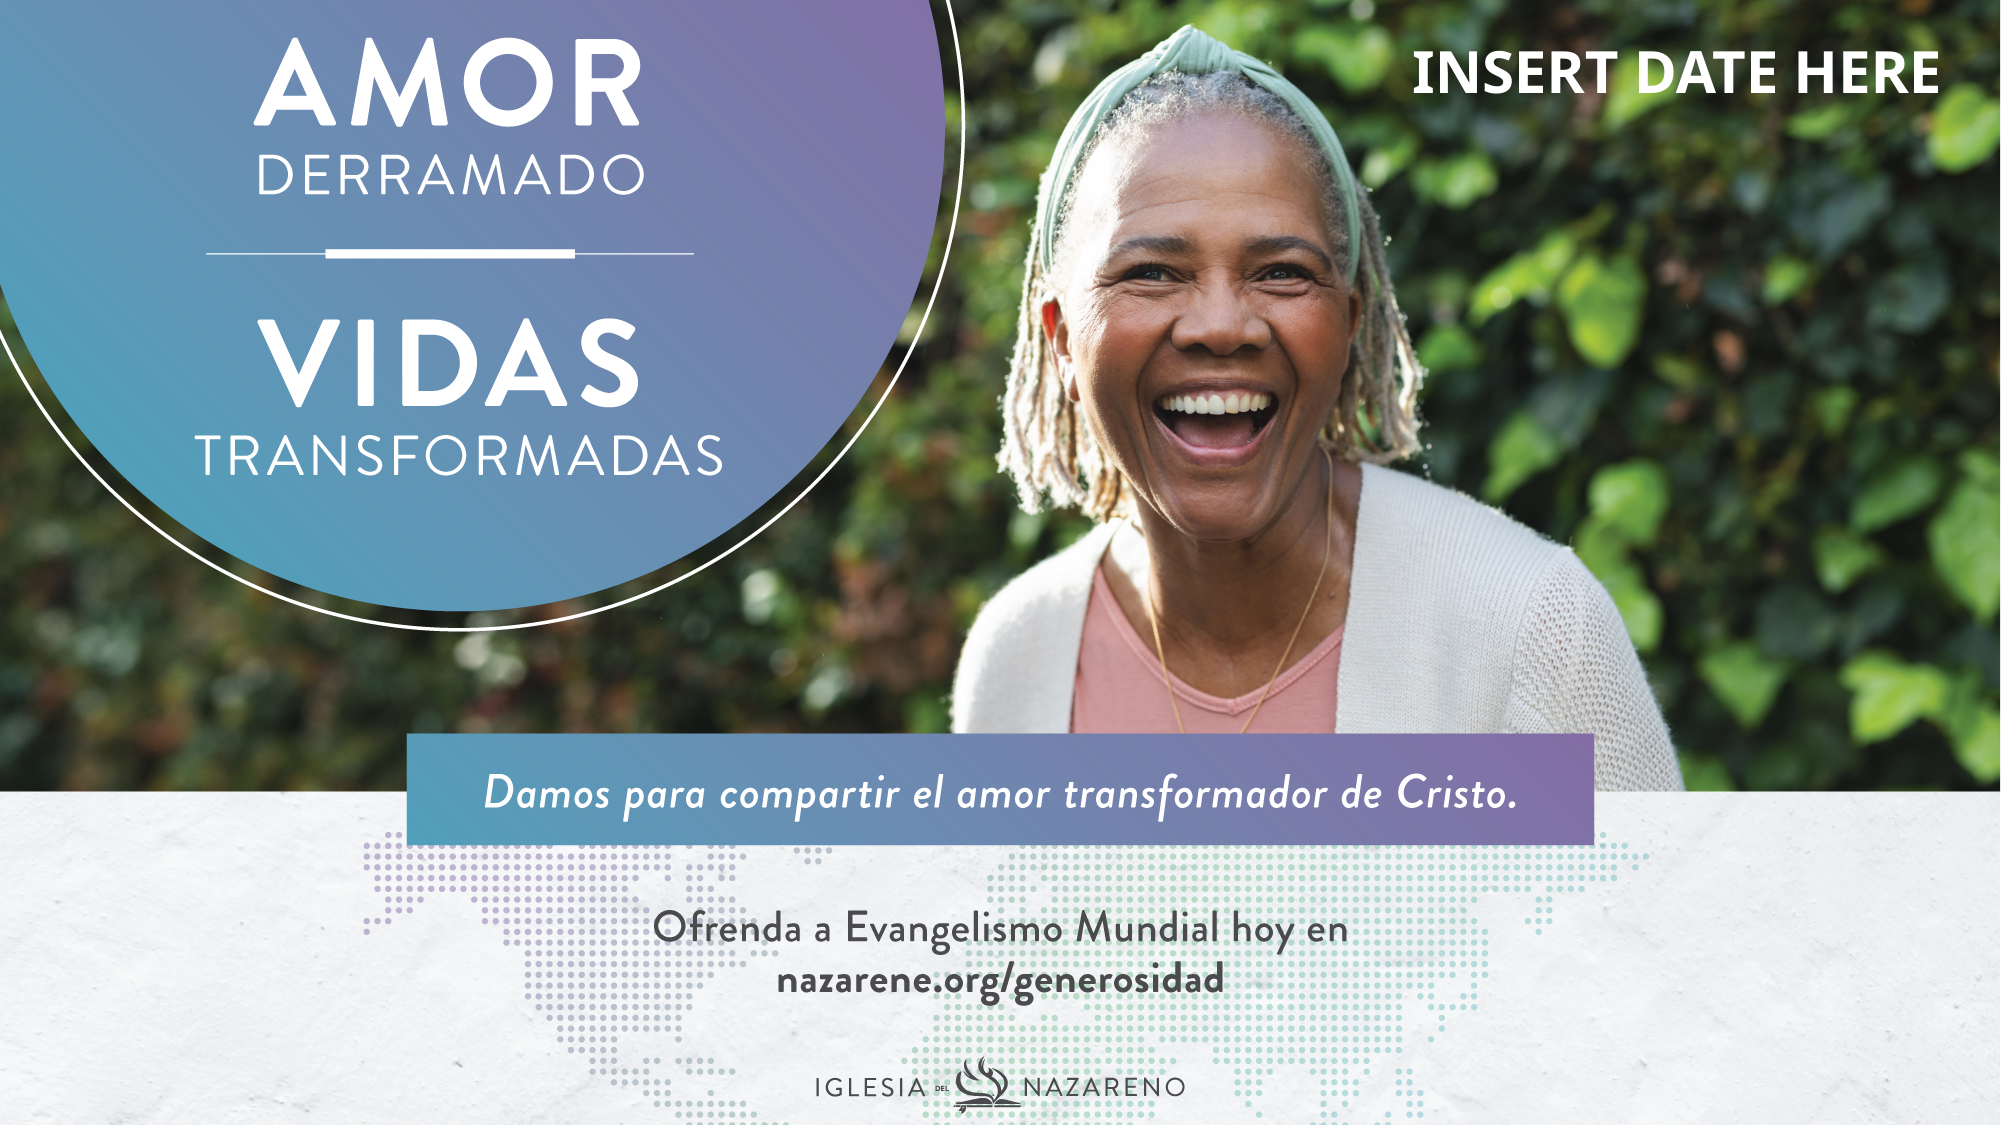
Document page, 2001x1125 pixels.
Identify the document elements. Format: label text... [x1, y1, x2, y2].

picture [0, 0, 2001, 1125]
title INSERT DATE HERE [1378, 21, 1976, 129]
